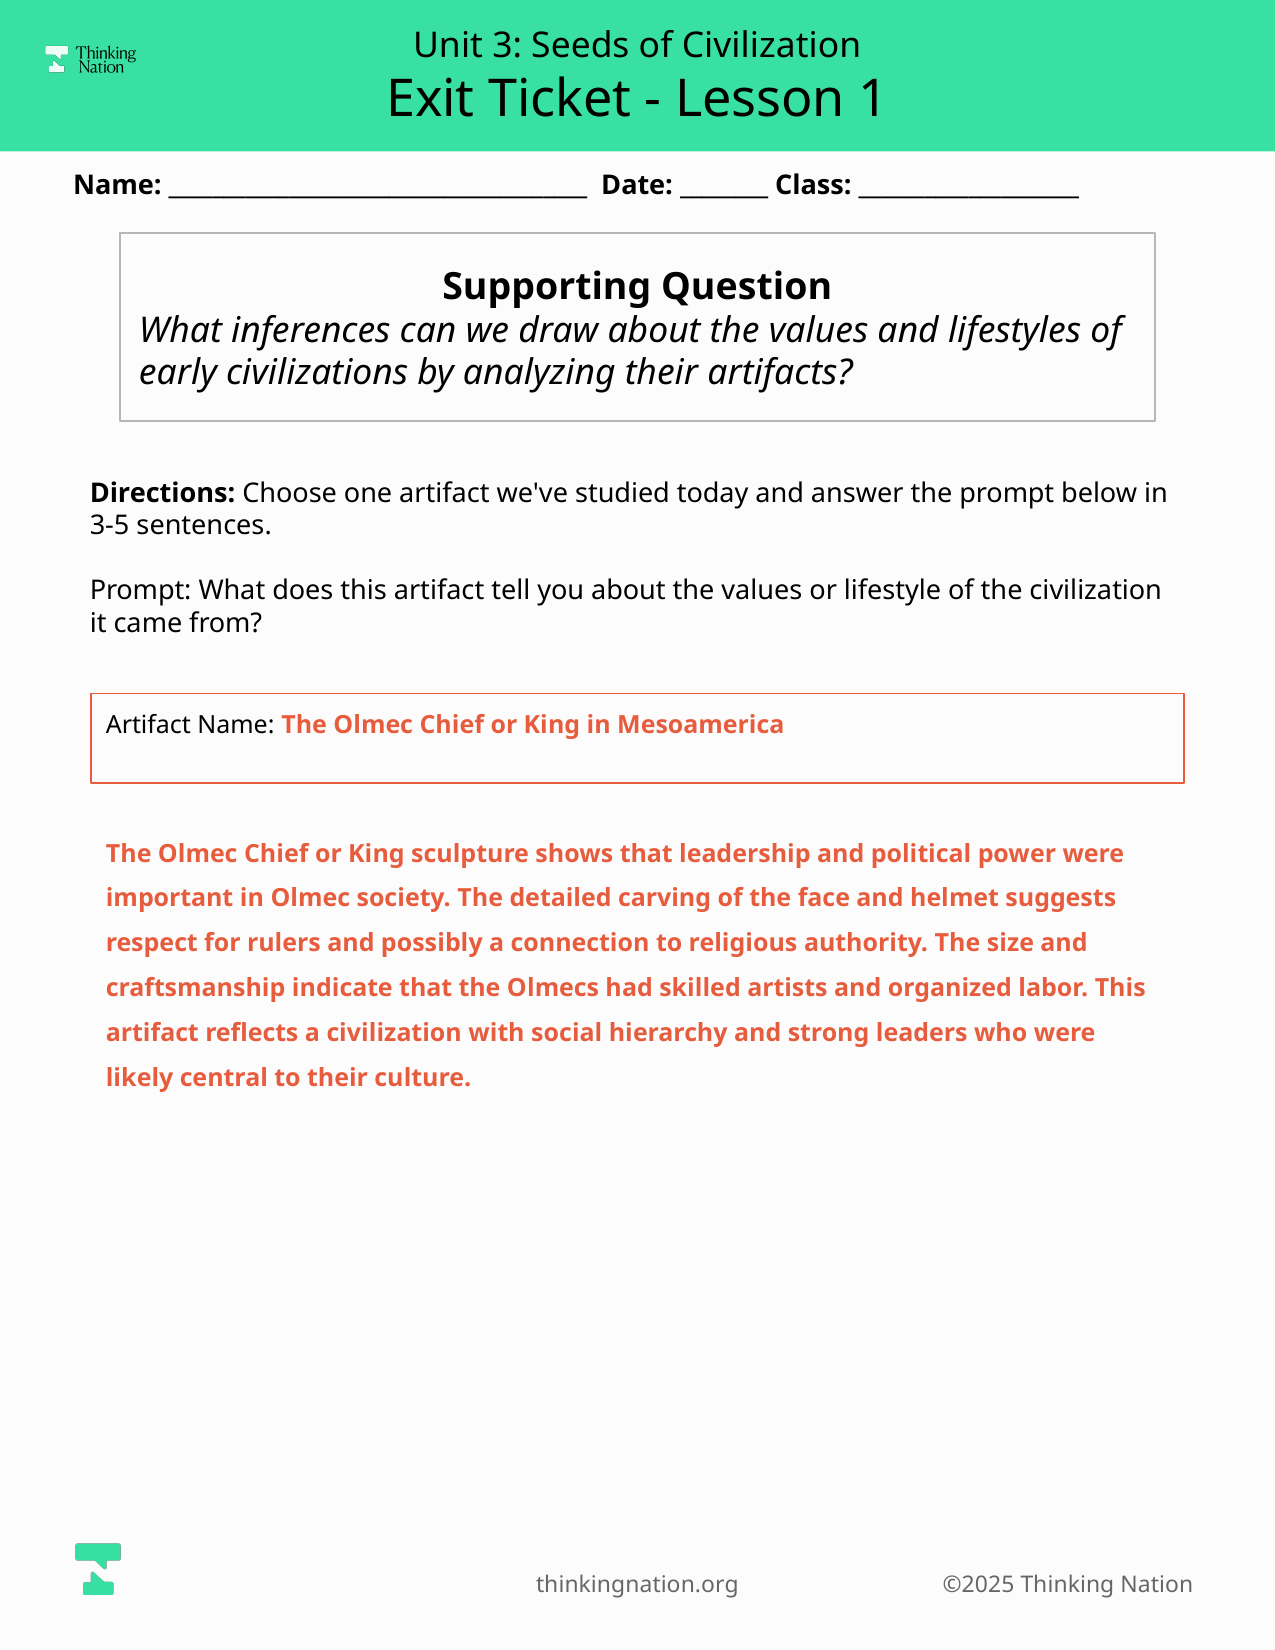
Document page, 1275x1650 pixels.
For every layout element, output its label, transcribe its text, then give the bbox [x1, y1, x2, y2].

text_box Unit 3: Seeds of Civilization Exit Ticket - Lesson 1 [0, 0, 1275, 152]
text_box The Olmec Chief or King sculpture shows that leadership and political power were important in Olmec society. The detailed carving of the face and helmet suggests respect for rulers and possibly a connection to religious authority. The size and craftsmanship indicate that the Olmecs had skilled artists and organized labor. This artifact reflects a civilization with social hierarchy and strong leaders who were likely central to their culture. [90, 807, 1185, 1107]
text_box thinkingnation.org [486, 1553, 789, 1605]
text_box Name: ______________________________________ Date: ________ Class: ____________________ [57, 151, 1218, 214]
text_box Artifact Name: The Olmec Chief or King in Mesoamerica [90, 693, 1185, 784]
text_box Supporting Question What inferences can we draw about the values and lifestyles of early civilizations by analyzing their artifacts? [119, 232, 1156, 422]
text_box Directions: Choose one artifact we've studied today and answer the prompt below in 3-5 sentences. Prompt: What does this artifact tell you about the values or lifestyle of the civilization it came from? [74, 460, 1201, 653]
text_box ©2025 Thinking Nation [907, 1553, 1210, 1605]
picture [35, 37, 140, 82]
picture [62, 1533, 134, 1605]
